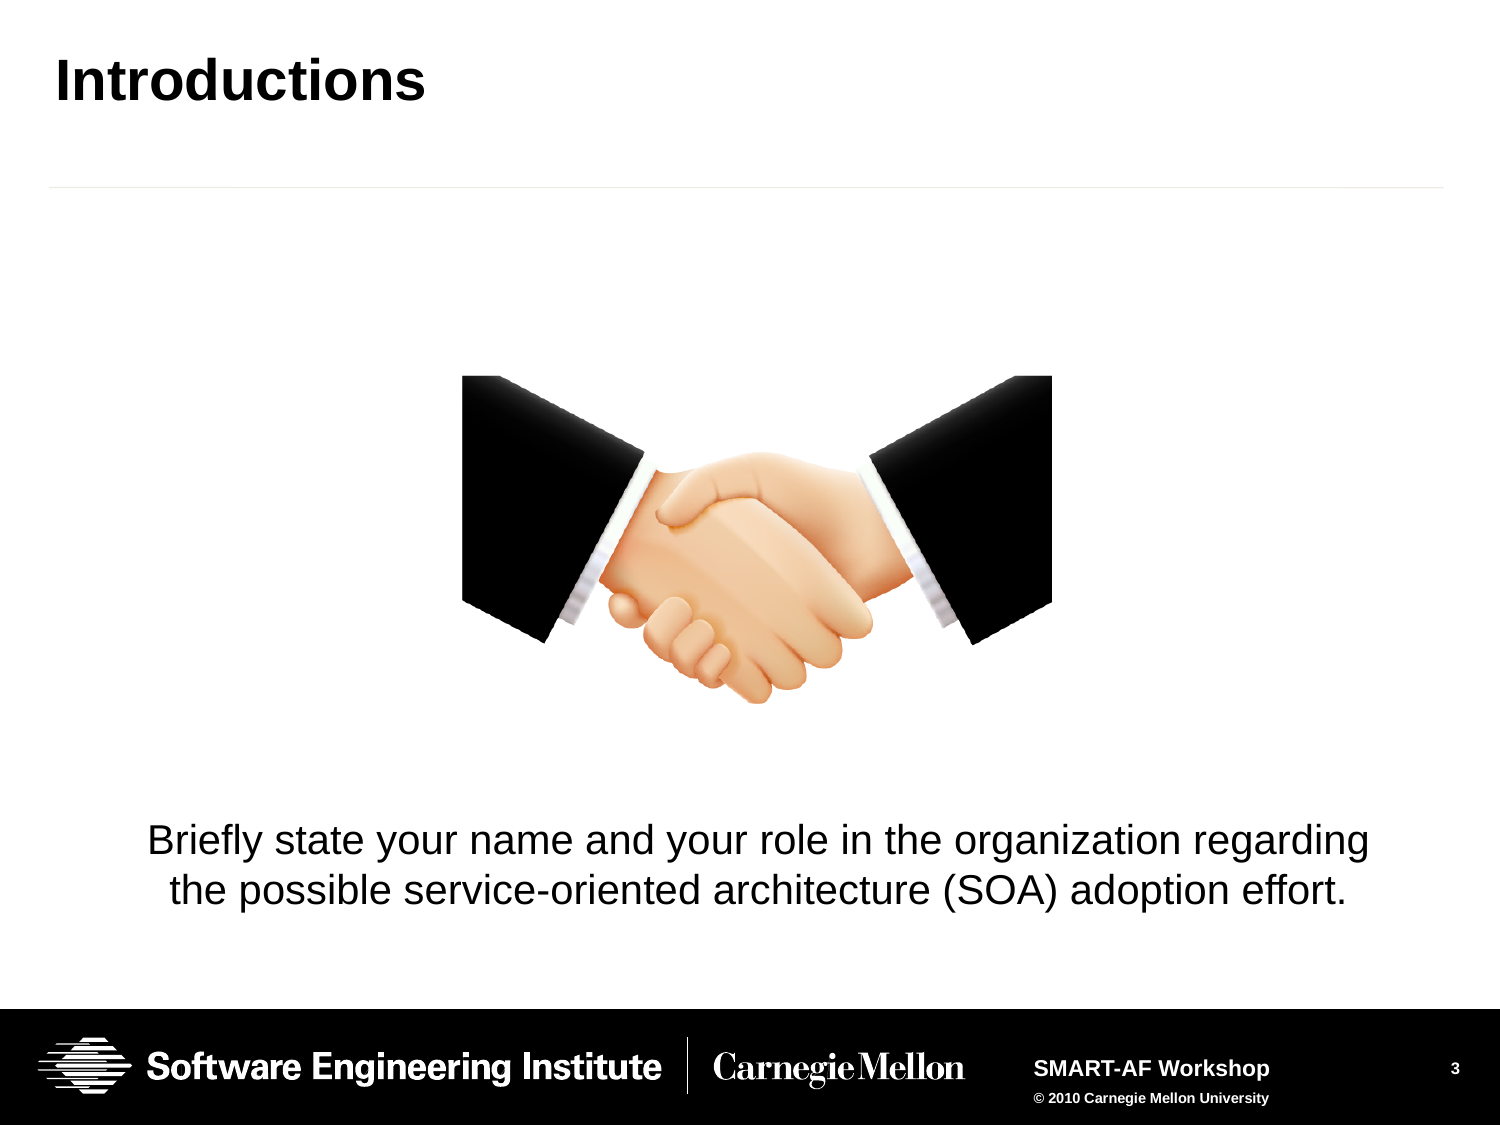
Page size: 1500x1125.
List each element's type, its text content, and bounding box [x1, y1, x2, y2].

title Introductions [55, 49, 1451, 114]
text_box Briefly state your name and your role in the organization regarding the possible service-oriented architecture (SOA) adoption effort. [102, 804, 1415, 920]
picture [346, 348, 1163, 705]
